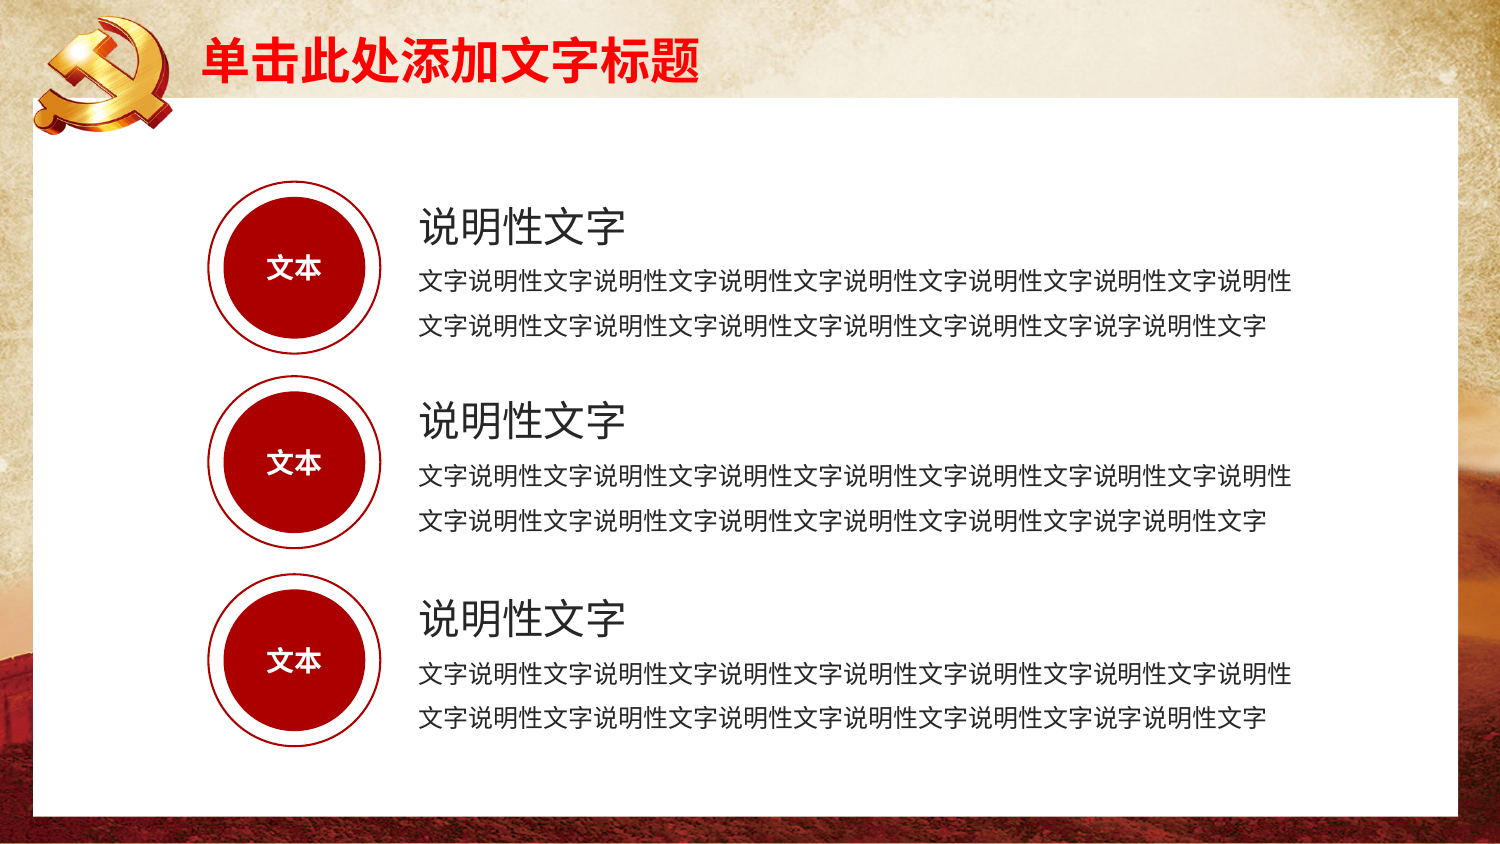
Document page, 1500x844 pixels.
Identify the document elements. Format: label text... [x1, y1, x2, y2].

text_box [208, 574, 381, 747]
picture [0, 0, 1500, 844]
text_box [208, 376, 381, 549]
text_box 说明性文字 文字说明性文字说明性文字说明性文字说明性文字说明性文字说明性文字说明性文字说明性文字说明性文字说明性文字说明性文字说明性文字说字说明性文字 [403, 560, 1317, 786]
text_box 说明性文字 文字说明性文字说明性文字说明性文字说明性文字说明性文字说明性文字说明性文字说明性文字说明性文字说明性文字说明性文字说明性文字说字说明性文字 [403, 362, 1317, 560]
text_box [208, 181, 381, 354]
text_box 说明性文字 文字说明性文字说明性文字说明性文字说明性文字说明性文字说明性文字说明性文字说明性文字说明性文字说明性文字说明性文字说明性文字说字说明性文字 [403, 168, 1317, 362]
text_box [156, 22, 561, 108]
